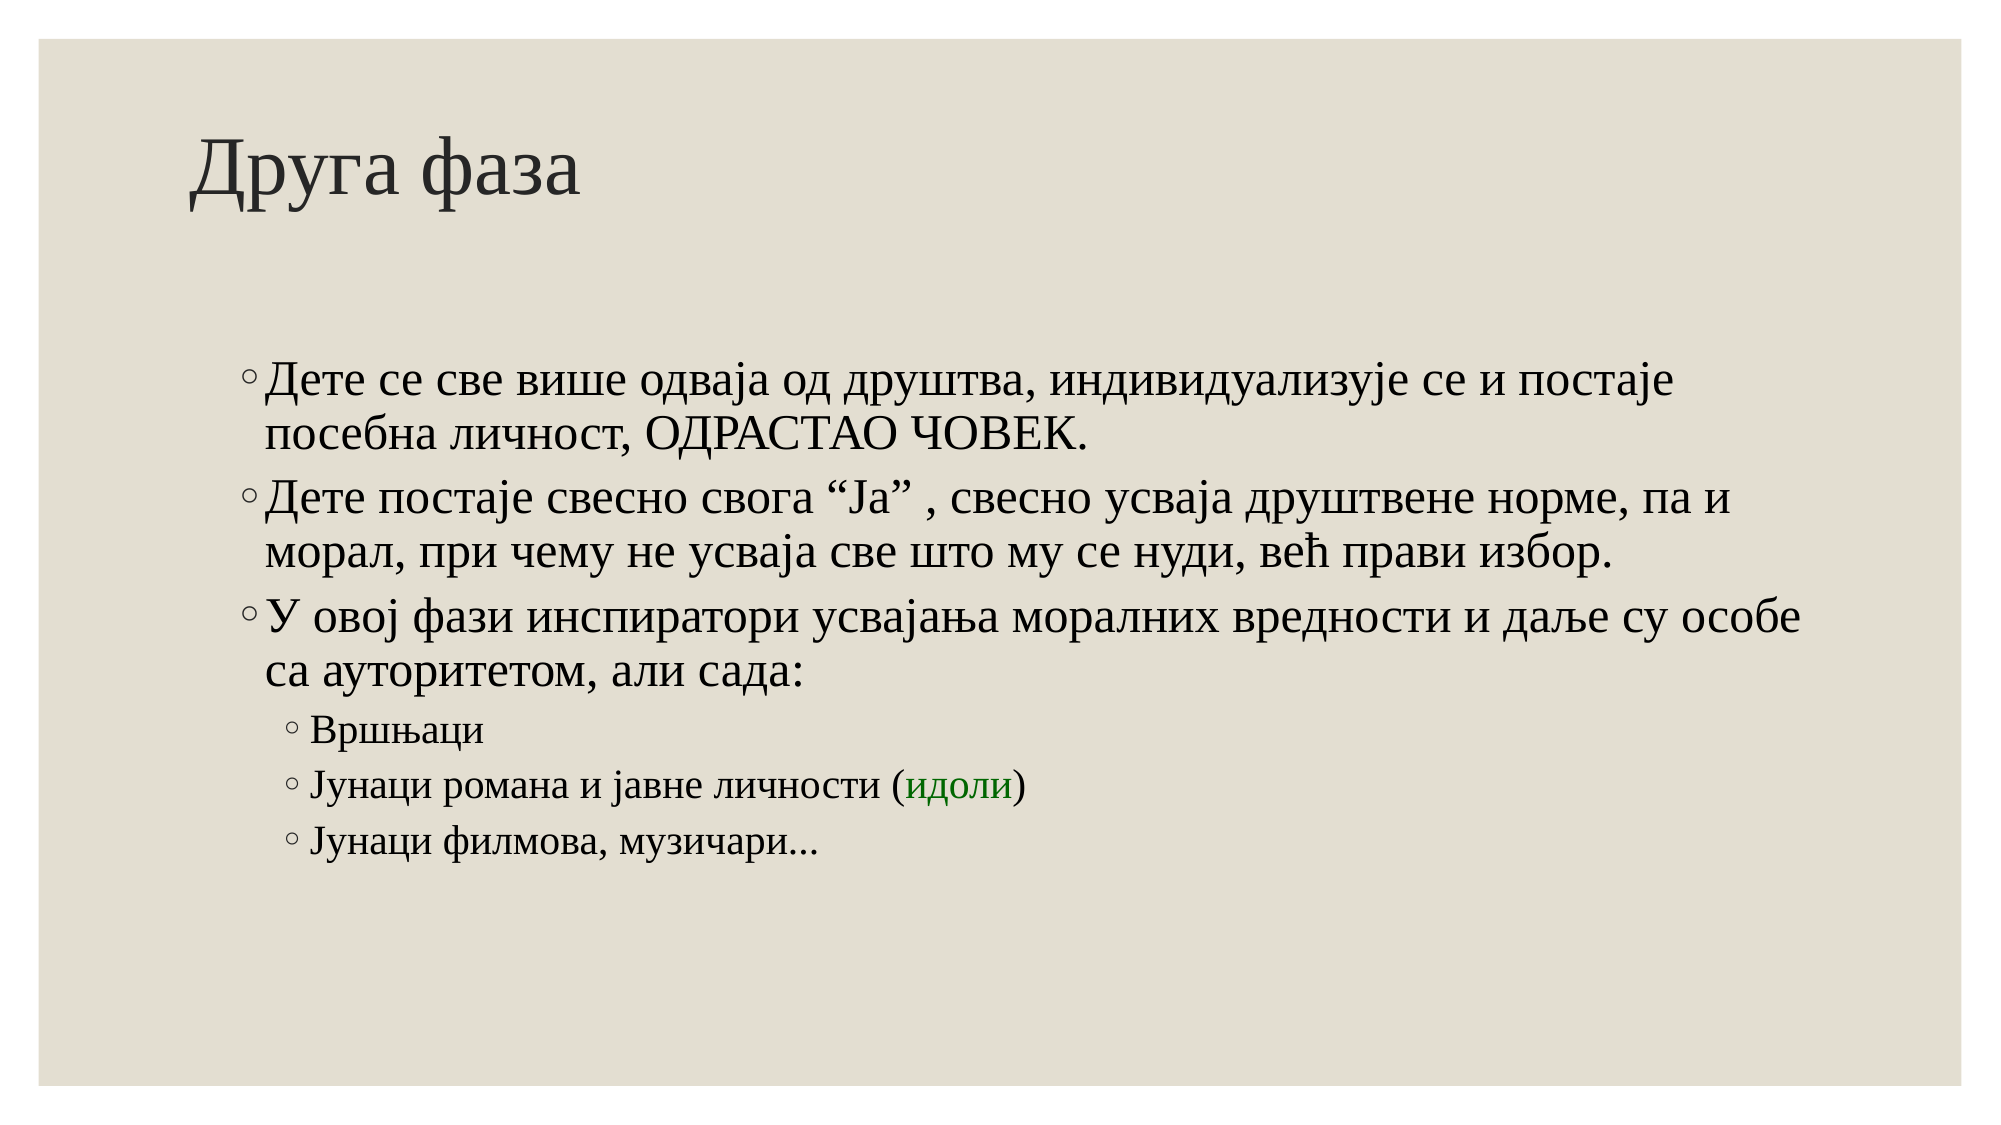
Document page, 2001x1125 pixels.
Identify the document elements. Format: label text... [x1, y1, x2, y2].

title Друга фаза [174, 105, 1825, 331]
list Дете се све више одваја од друштва, индивидуализује се и постаје посебна личност, ОДРАСТАО ЧОВЕК. Дете постаје свесно свога “Ја” , свесно усваја друштвене норме, па и морал, при чему не усваја све што му се нуди, већ прави избор. У овој фази инспиратори усвајања моралних вредности и даље су особе са ауторитетом, али сада: Вршњаци Јунаци романа и јавне личности (идоли) Јунаци филмова, музичари... [174, 345, 1825, 990]
